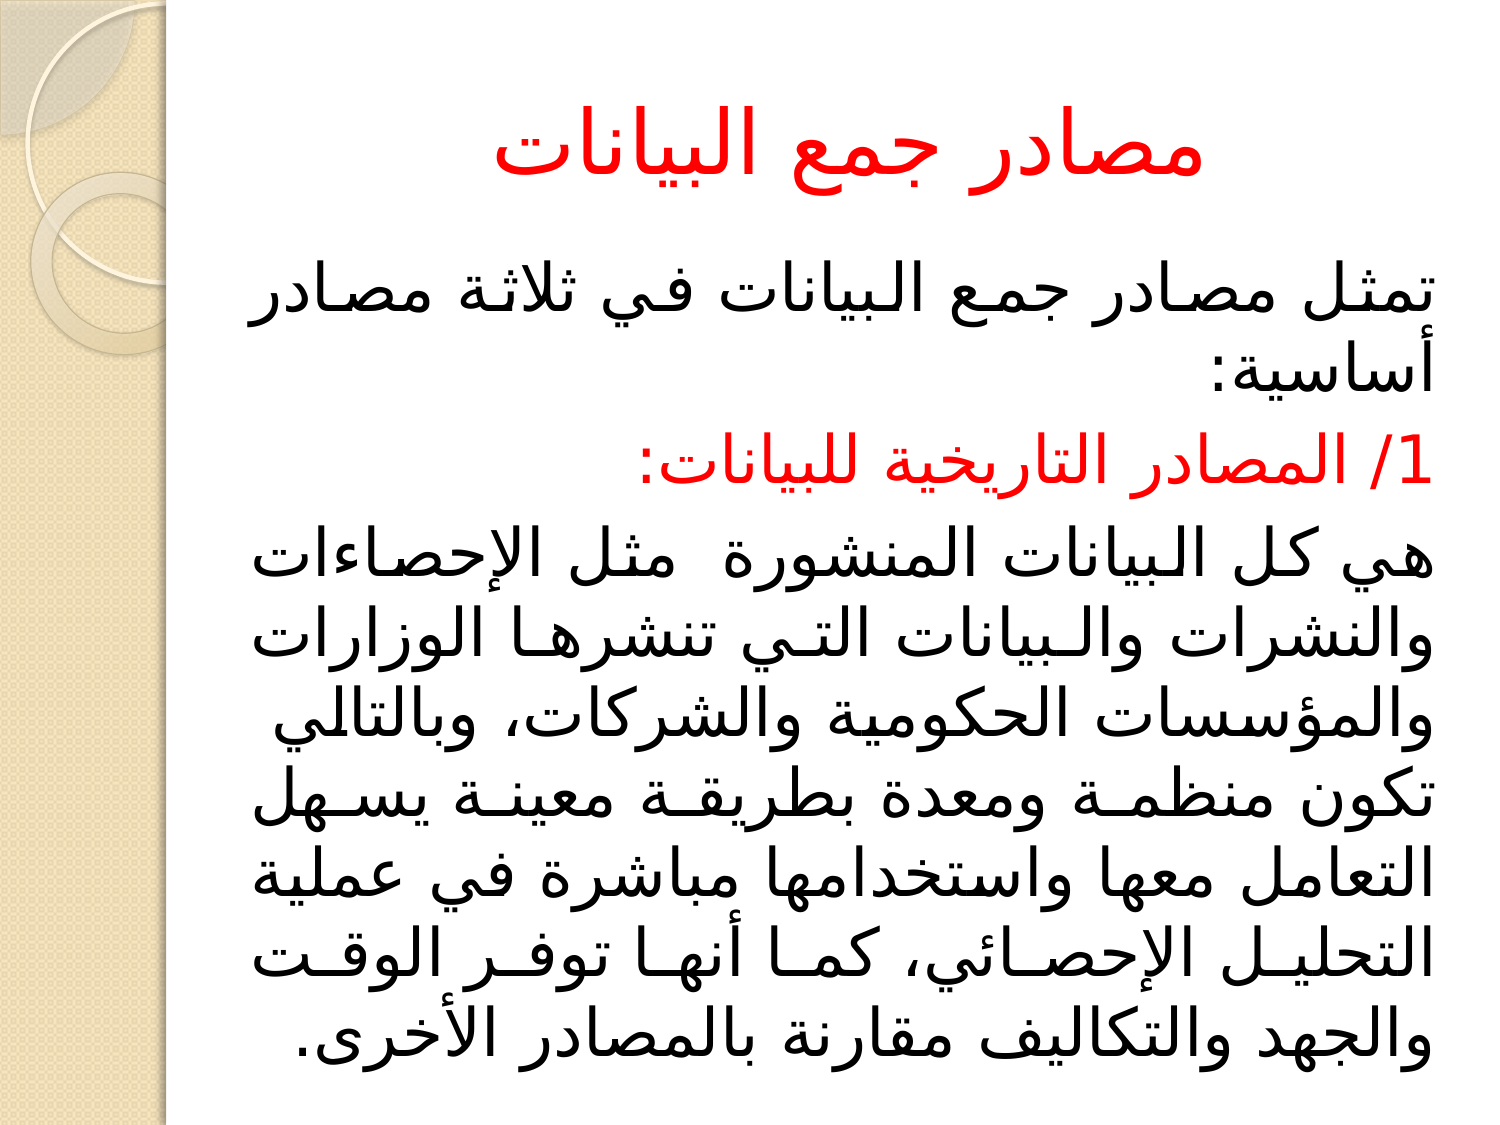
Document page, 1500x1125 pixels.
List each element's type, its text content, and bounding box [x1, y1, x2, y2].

list تمثل مصادر جمع البيانات في ثلاثة مصادر أساسية: 1/ المصادر التاريخية للبيانات: هي كل البيانات المنشورة مثل الإحصاءات والنشرات والبيانات التي تنشرها الوزارات والمؤسسات الحكومية والشركات، وبالتالي تكون منظمة ومعدة بطريقة معينة يسهل التعامل معها واستخدامها مباشرة في عملية التحليل الإحصائي، كما أنها توفر الوقت والجهد والتكاليف مقارنة بالمصادر الأخرى. [235, 237, 1466, 1025]
title مصادر جمع البيانات [235, 45, 1466, 233]
